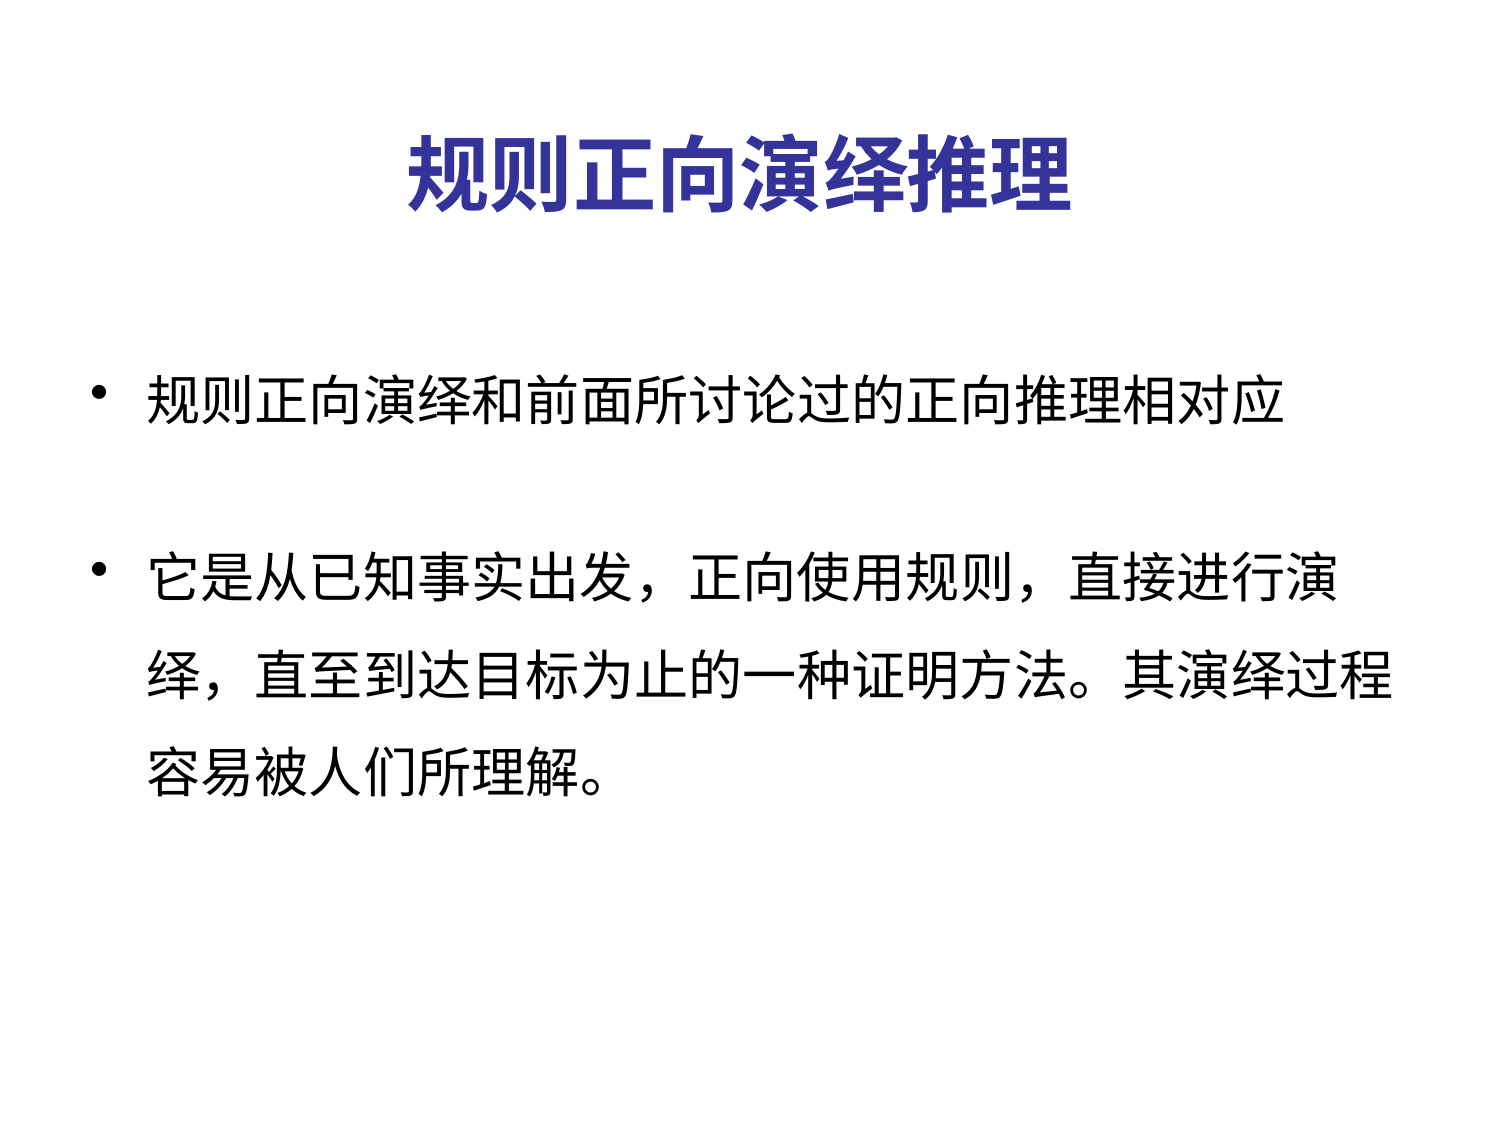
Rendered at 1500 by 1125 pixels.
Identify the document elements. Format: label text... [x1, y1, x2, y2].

list 规则正向演绎和前面所讨论过的正向推理相对应 它是从已知事实出发，正向使用规则，直接进行演绎，直至到达目标为止的一种证明方法。其演绎过程容易被人们所理解。 [75, 326, 1425, 1005]
title 规则正向演绎推理 [64, 78, 1415, 266]
